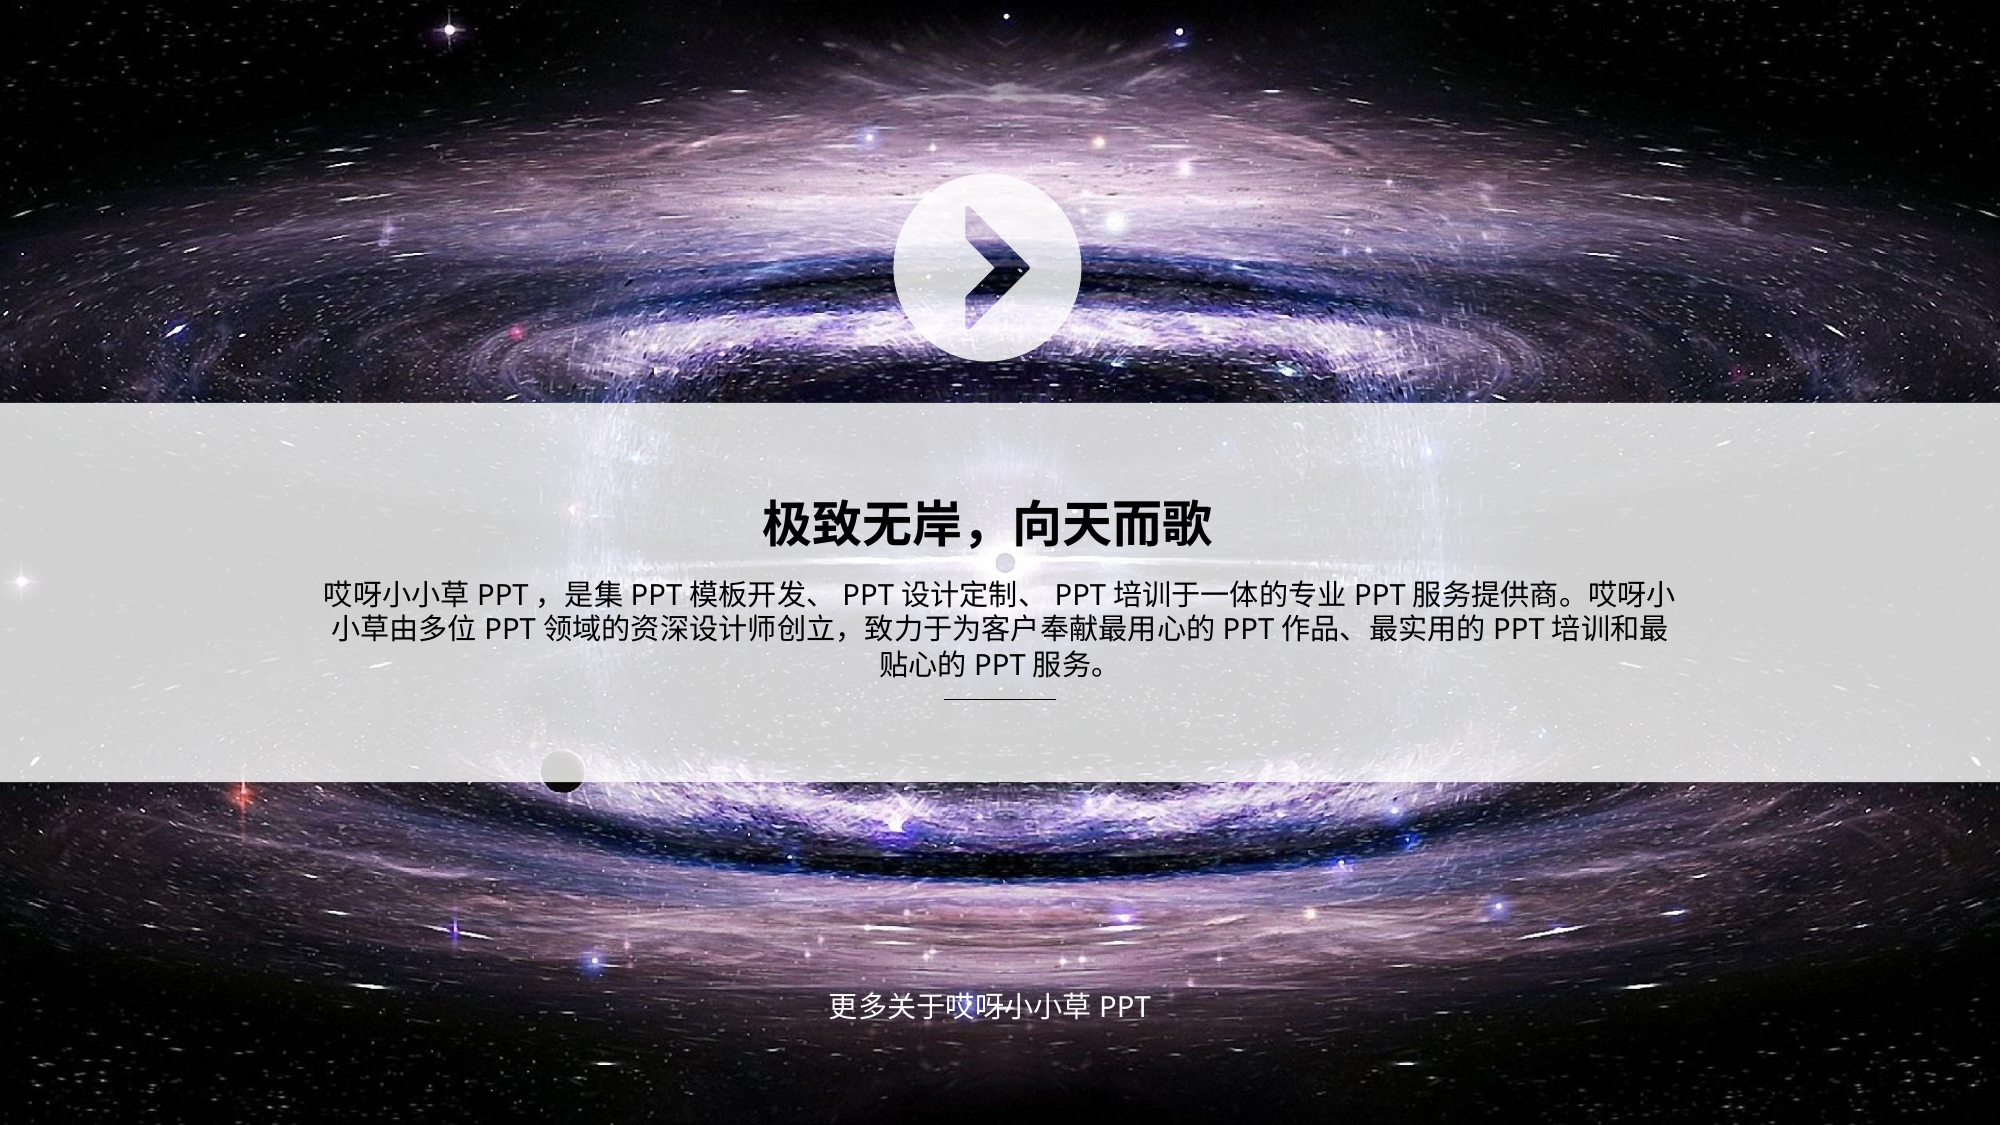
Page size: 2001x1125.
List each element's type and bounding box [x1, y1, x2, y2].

text_box [301, 485, 1699, 700]
picture [0, 0, 2000, 1125]
